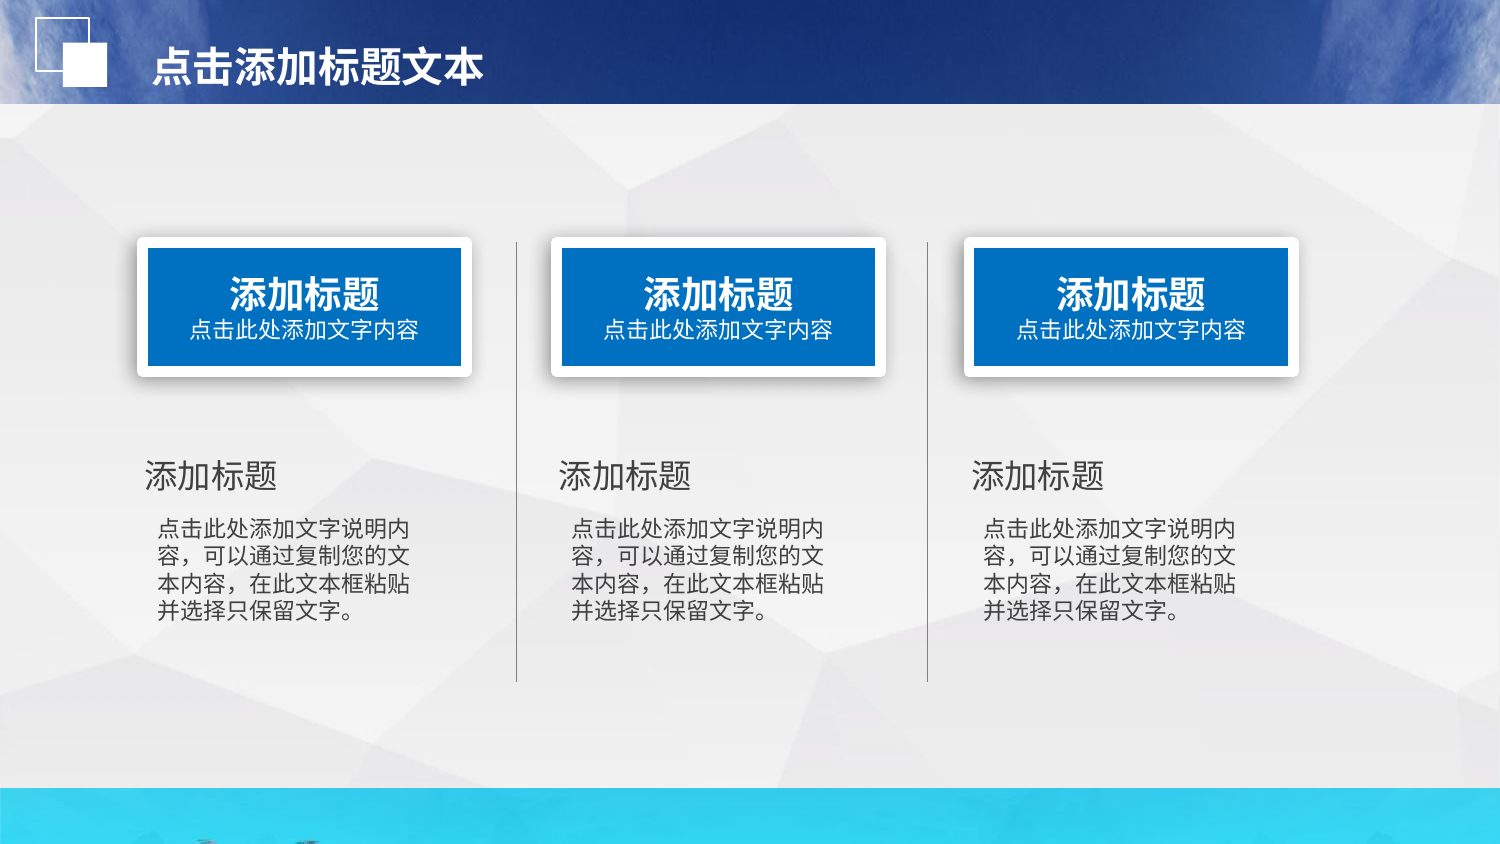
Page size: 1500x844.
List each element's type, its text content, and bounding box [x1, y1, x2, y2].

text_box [142, 447, 444, 634]
text_box 点击添加标题文本 [136, 33, 501, 99]
text_box 添加标题 点击此处添加文字内容 [553, 239, 884, 375]
text_box 添加标题 点击此处添加文字内容 [139, 239, 470, 375]
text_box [556, 447, 858, 634]
text_box 添加标题 点击此处添加文字内容 [966, 239, 1296, 375]
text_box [968, 447, 1270, 634]
picture [0, 0, 1500, 844]
